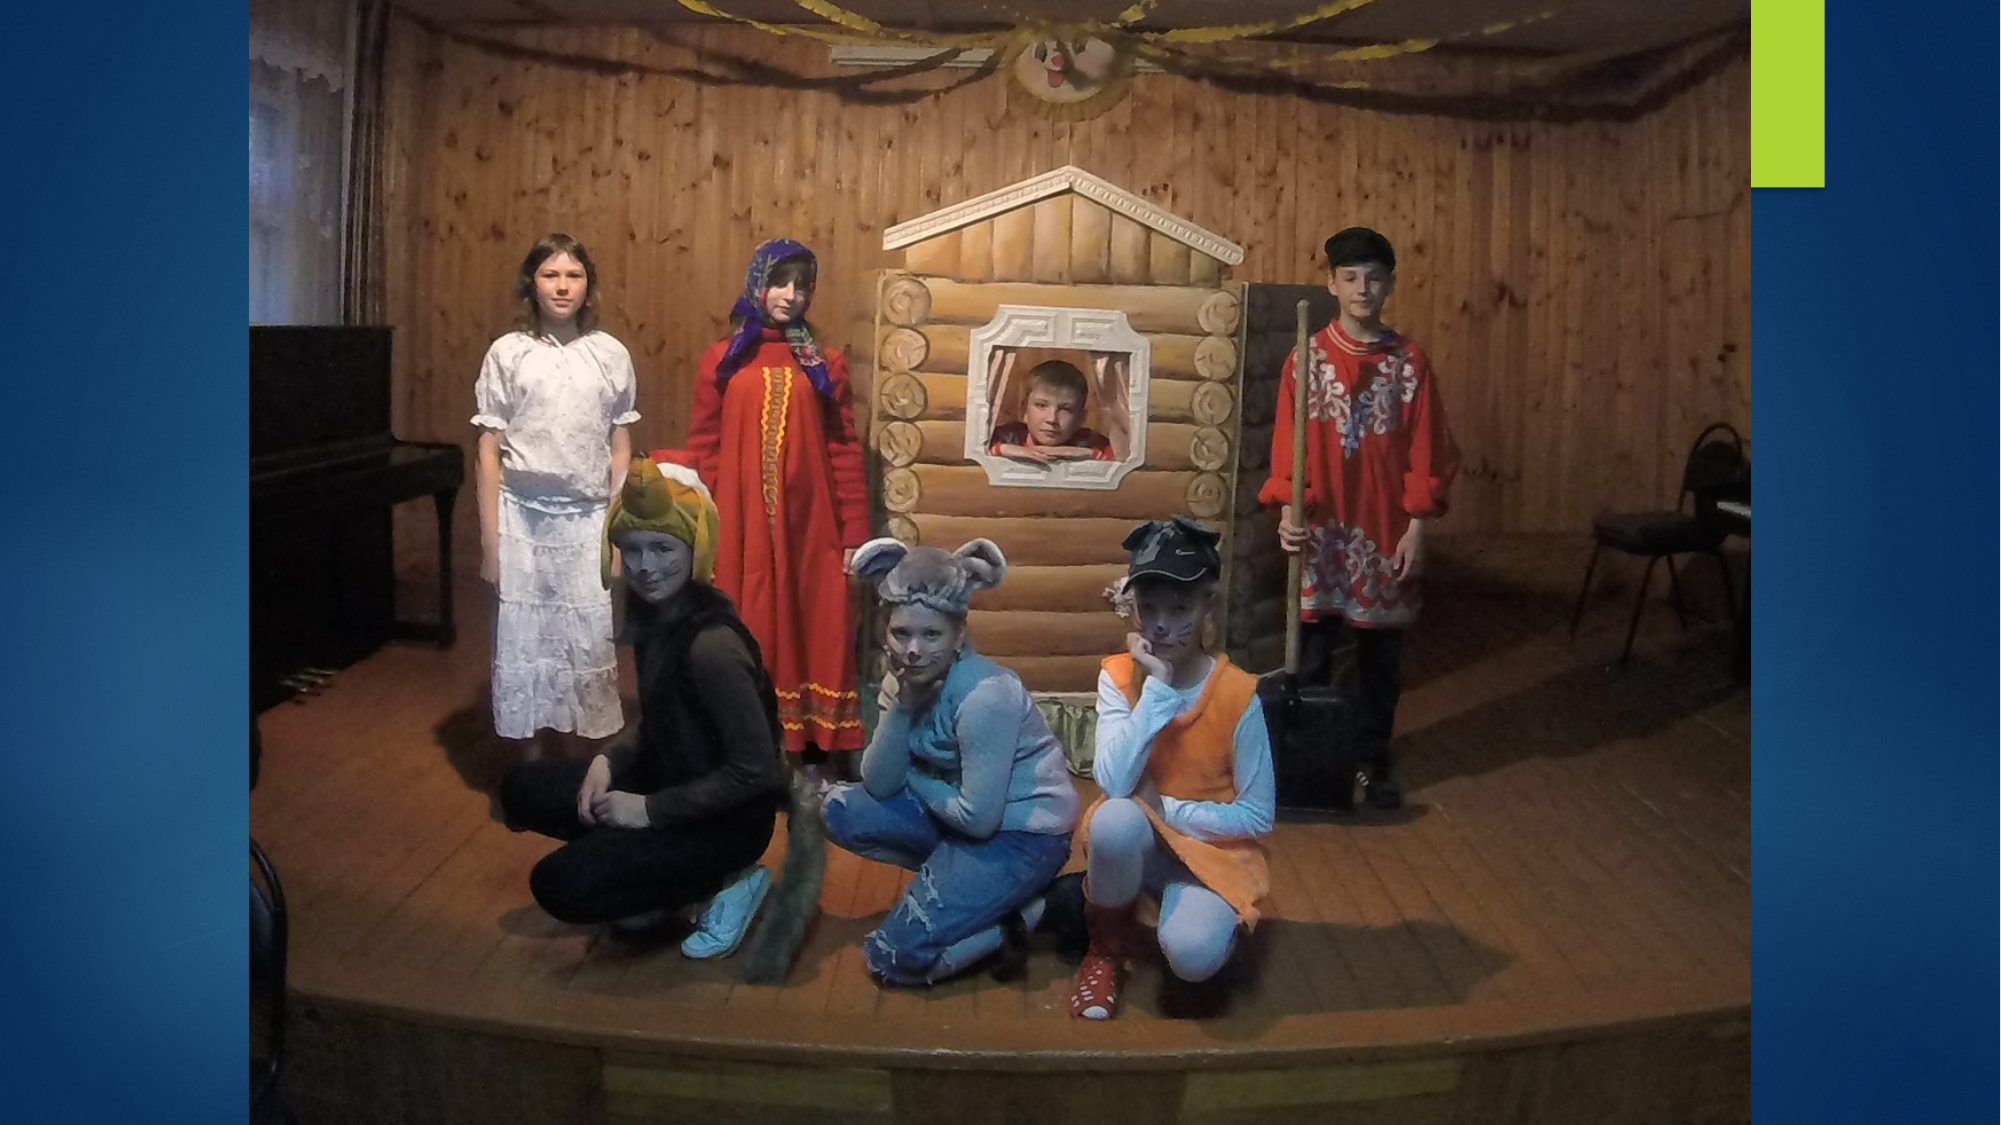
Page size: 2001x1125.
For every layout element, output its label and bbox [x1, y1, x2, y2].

picture [0, 0, 1751, 1125]
